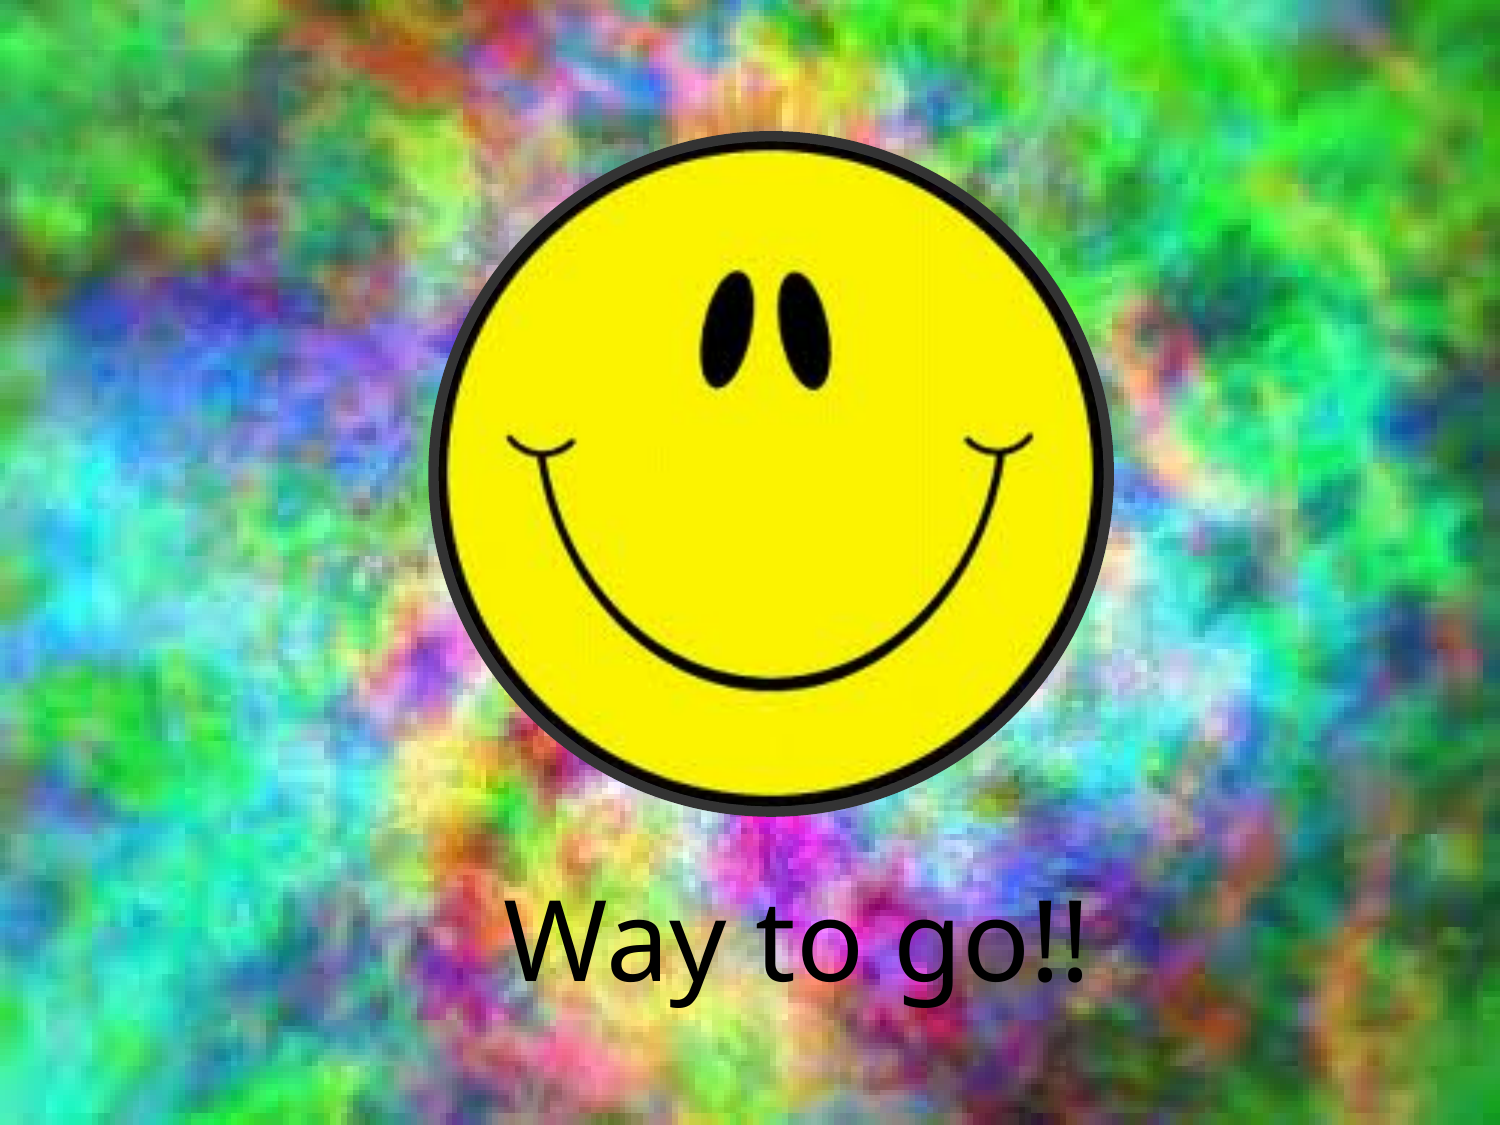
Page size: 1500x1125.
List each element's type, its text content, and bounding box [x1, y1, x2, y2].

picture [0, 0, 1500, 1125]
text_box Way to go!! [489, 861, 1107, 1012]
